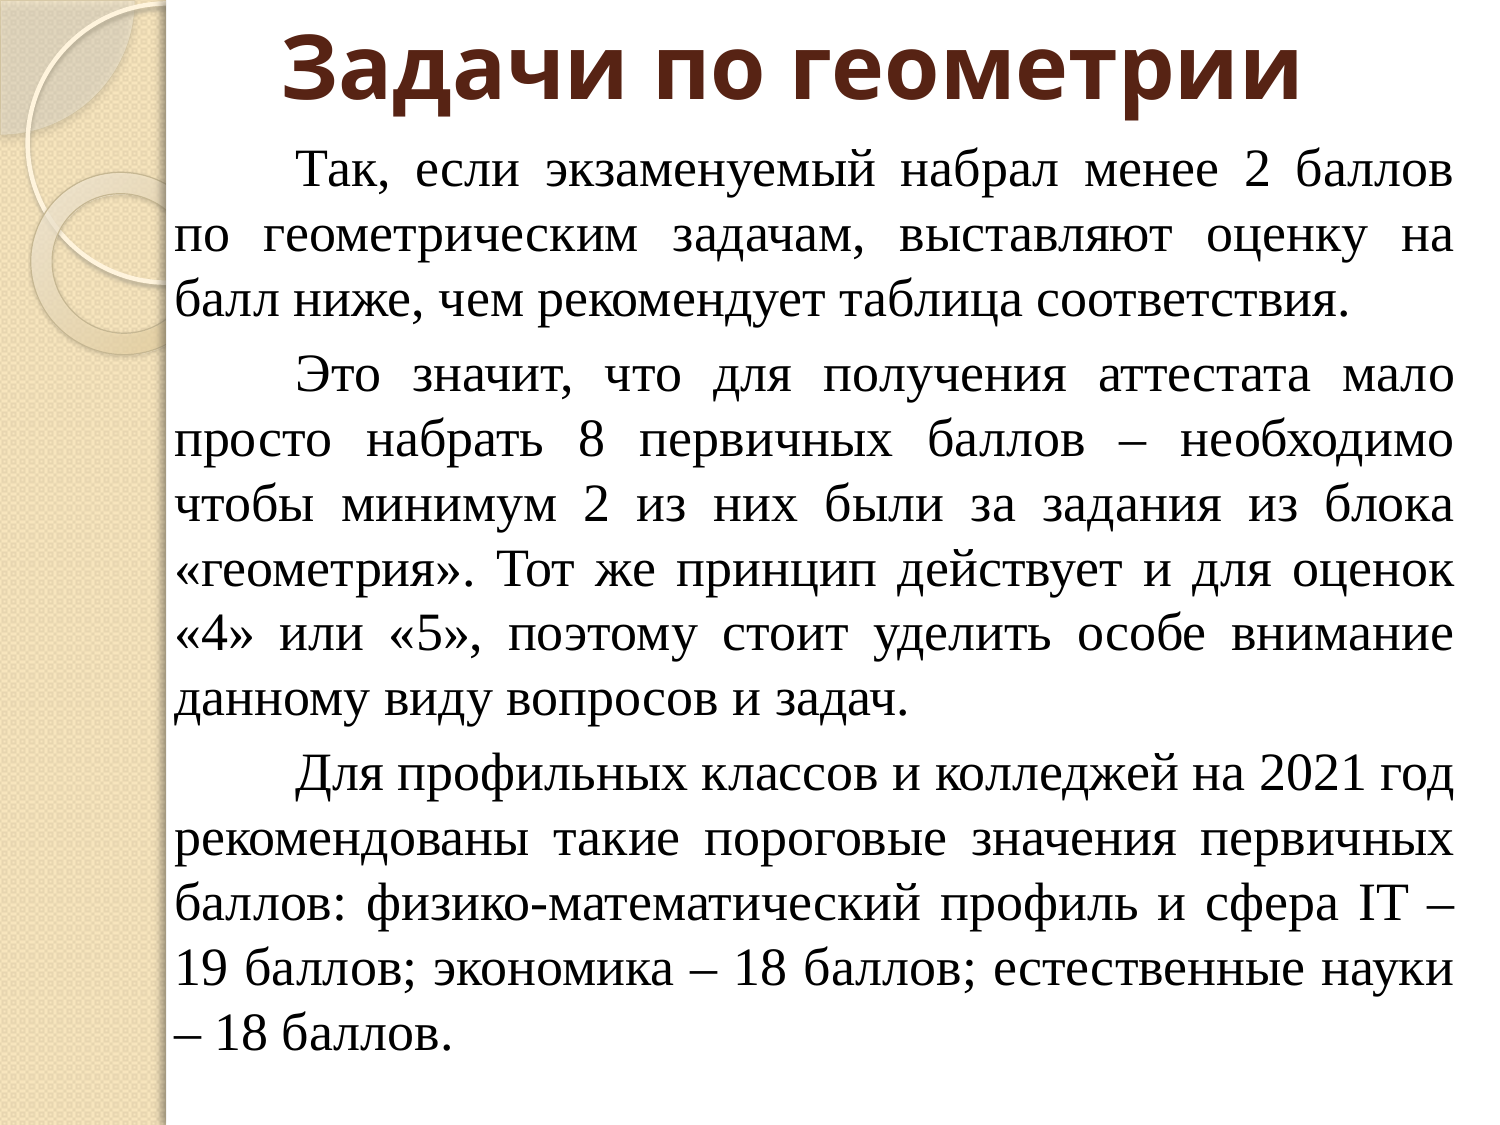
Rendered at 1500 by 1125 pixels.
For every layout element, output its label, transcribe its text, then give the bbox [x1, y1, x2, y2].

title Задачи по геометрии [159, 0, 1425, 125]
list Так, если экзаменуемый набрал менее 2 баллов по геометрическим задачам, выставляют оценку на балл ниже, чем рекомендует таблица соответствия. Это значит, что для получения аттестата мало просто набрать 8 первичных баллов – необходимо чтобы минимум 2 из них были за задания из блока «геометрия». Тот же принцип действует и для оценок «4» или «5», поэтому стоит уделить особе внимание данному виду вопросов и задач. Для профильных классов и колледжей на 2021 год рекомендованы такие пороговые значения первичных баллов: физико-математический профиль и сфера IT – 19 баллов; экономика – 18 баллов; естественные науки – 18 баллов. [159, 125, 1471, 1083]
